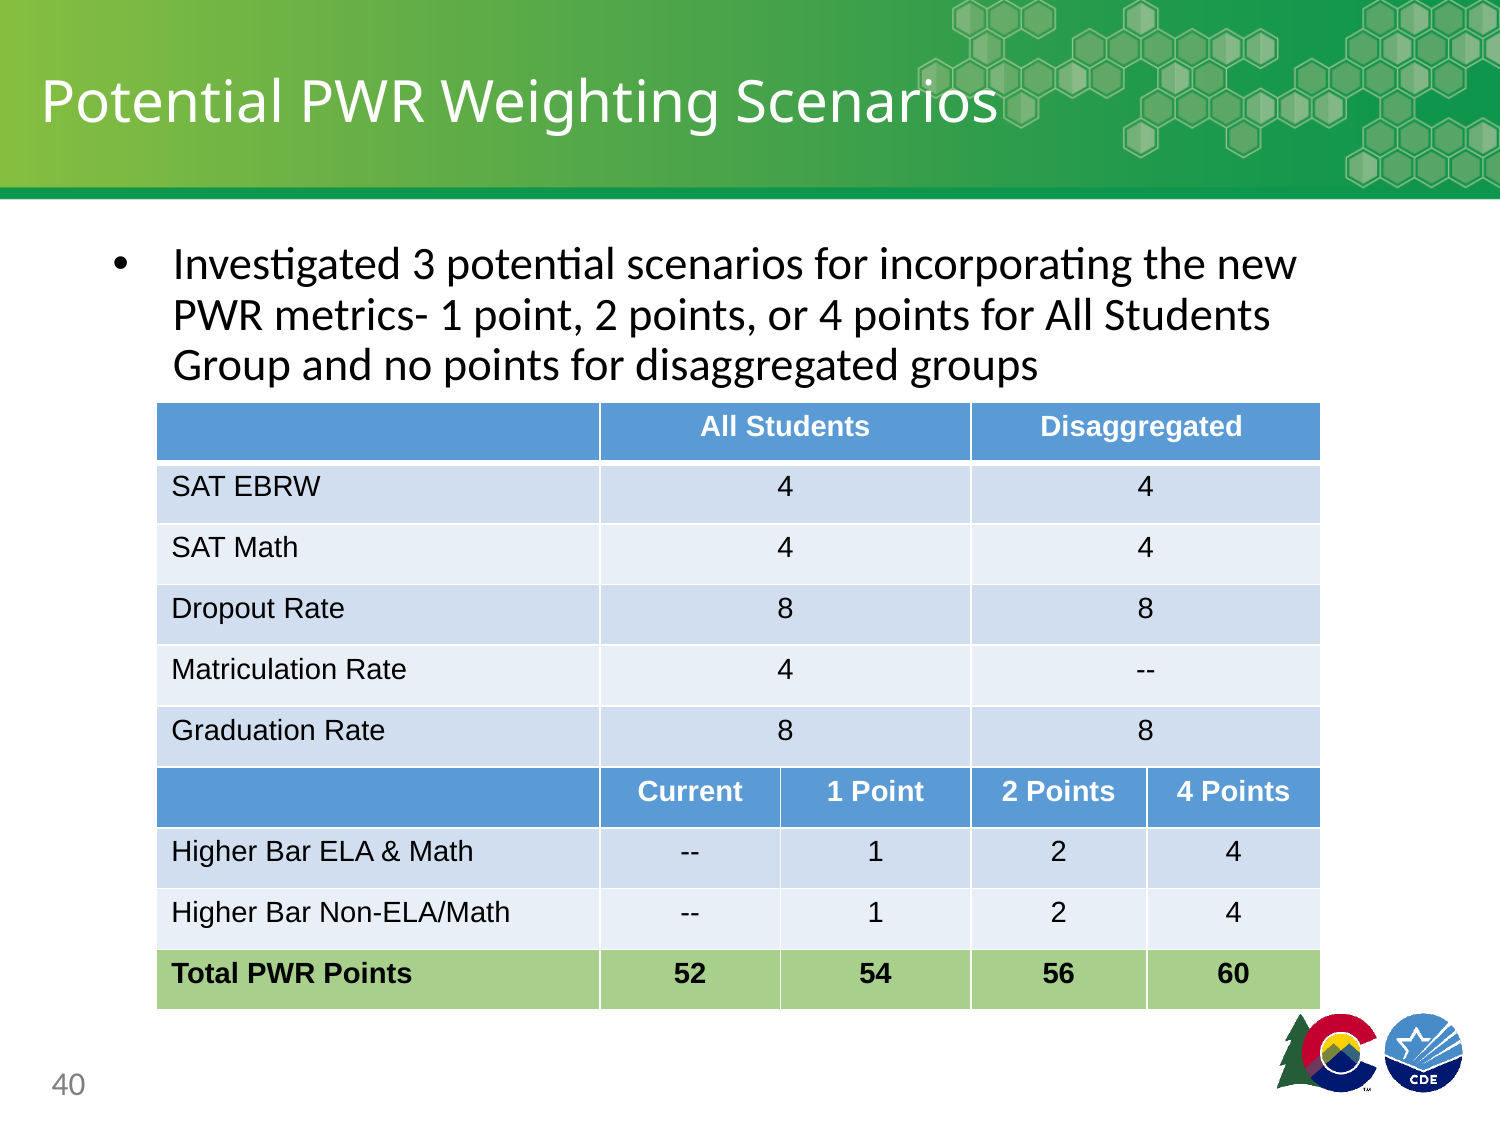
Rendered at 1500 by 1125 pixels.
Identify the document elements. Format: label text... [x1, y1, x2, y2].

table_cell -- [601, 829, 780, 888]
title Potential PWR Weighting Scenarios [40, 41, 1038, 166]
table_cell 2 Points [972, 768, 1146, 827]
picture [0, 0, 1500, 200]
table_cell 8 [972, 585, 1320, 644]
table_header [157, 403, 599, 460]
table_cell 1 [781, 829, 970, 888]
table_cell Matriculation Rate [157, 646, 599, 705]
table_cell 56 [972, 950, 1146, 1009]
table_cell Current [601, 768, 780, 827]
table_cell [157, 768, 599, 827]
table_cell 8 [601, 707, 970, 766]
table_cell SAT EBRW [157, 466, 599, 523]
table_cell 8 [972, 707, 1320, 766]
table_cell 2 [972, 889, 1146, 949]
table_cell Dropout Rate [157, 585, 599, 644]
table_header Disaggregated [972, 403, 1320, 460]
table_cell 8 [601, 585, 970, 644]
table_cell Higher Bar Non-ELA/Math [157, 889, 599, 949]
table_cell 4 [972, 466, 1320, 523]
table_cell Higher Bar ELA & Math [157, 829, 599, 888]
table_cell Graduation Rate [157, 707, 599, 766]
table_cell 4 [601, 525, 970, 584]
list Investigated 3 potential scenarios for incorporating the new PWR metrics- 1 point, 2 points, or 4 points for All Students Group and no points for disaggregated groups [103, 239, 1397, 399]
table_cell 4 [1148, 829, 1320, 888]
table_cell 4 [1148, 889, 1320, 949]
table_cell 1 [781, 889, 970, 949]
table_cell SAT Math [157, 525, 599, 584]
slide_number 40 [36, 1054, 375, 1115]
table_cell 4 [601, 646, 970, 705]
table_cell 4 [972, 525, 1320, 584]
table_cell 1 Point [781, 768, 970, 827]
table_cell Total PWR Points [157, 950, 599, 1009]
table_cell 2 [972, 829, 1146, 888]
table_cell 4 Points [1148, 768, 1320, 827]
table_cell 54 [781, 950, 970, 1009]
table_cell 4 [601, 466, 970, 523]
table_cell 52 [601, 950, 780, 1009]
table_cell -- [972, 646, 1320, 705]
table_cell 60 [1148, 950, 1320, 1009]
picture [1275, 1012, 1463, 1093]
table_cell -- [601, 889, 780, 949]
table_header All Students [601, 403, 970, 460]
